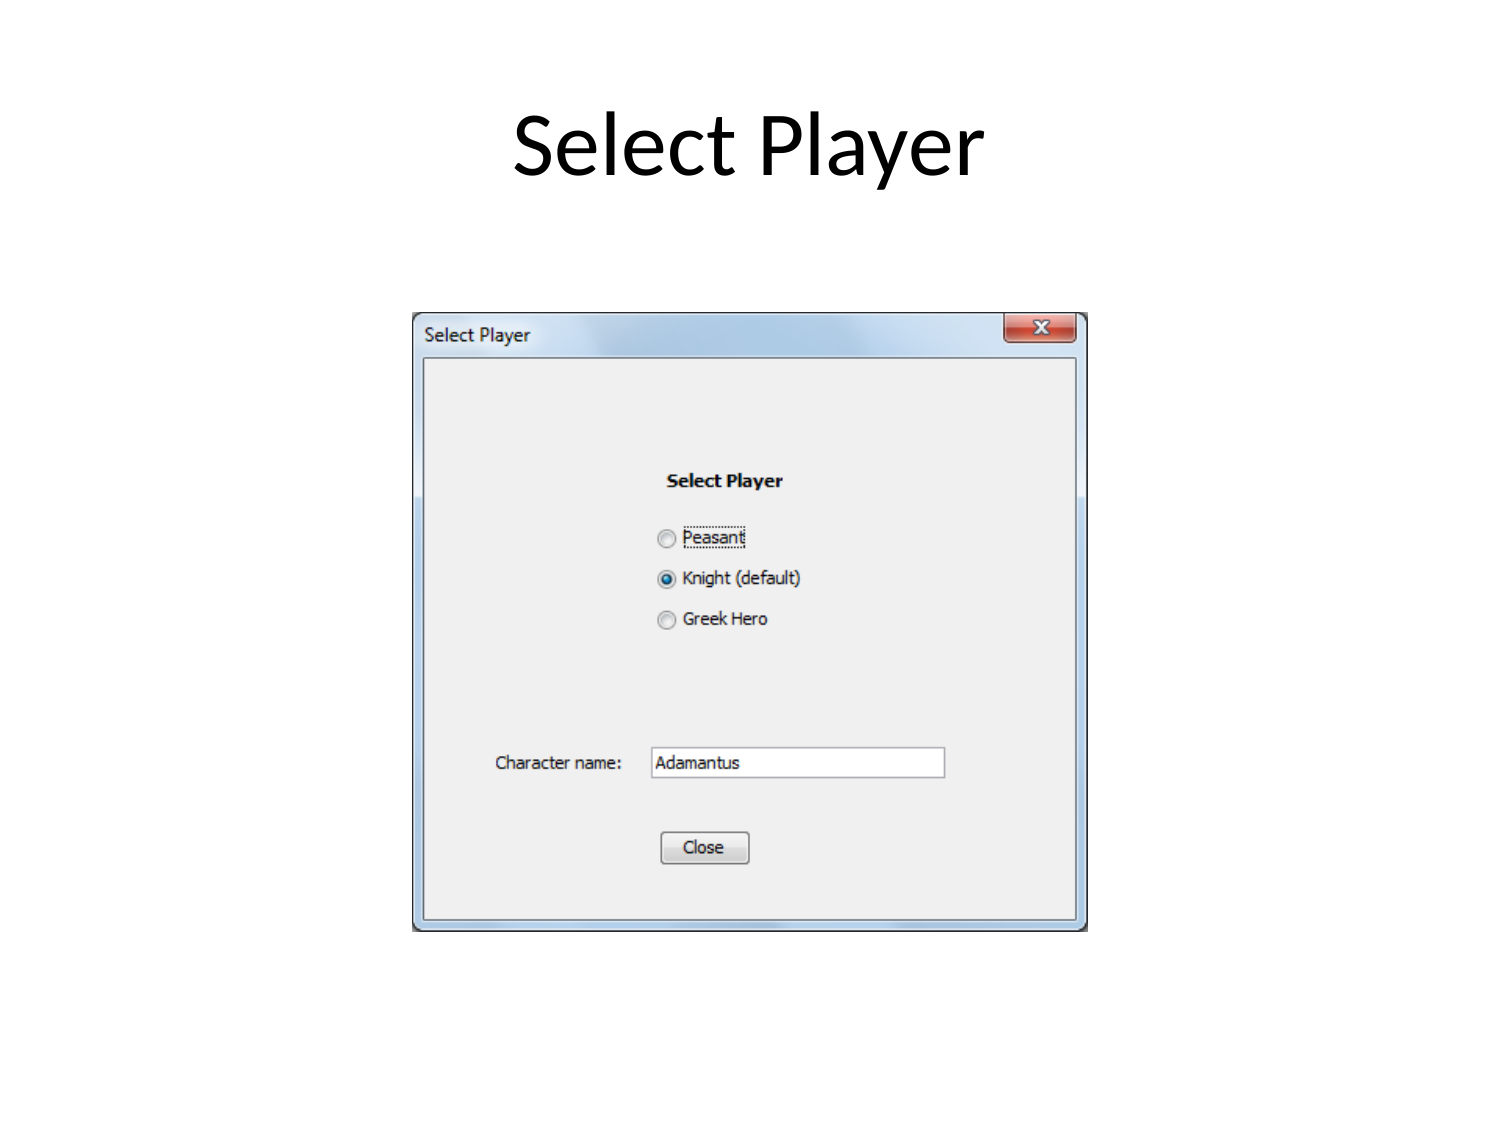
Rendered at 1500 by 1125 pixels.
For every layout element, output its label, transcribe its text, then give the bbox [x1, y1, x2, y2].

title Select Player [75, 45, 1425, 233]
picture [412, 312, 1088, 932]
